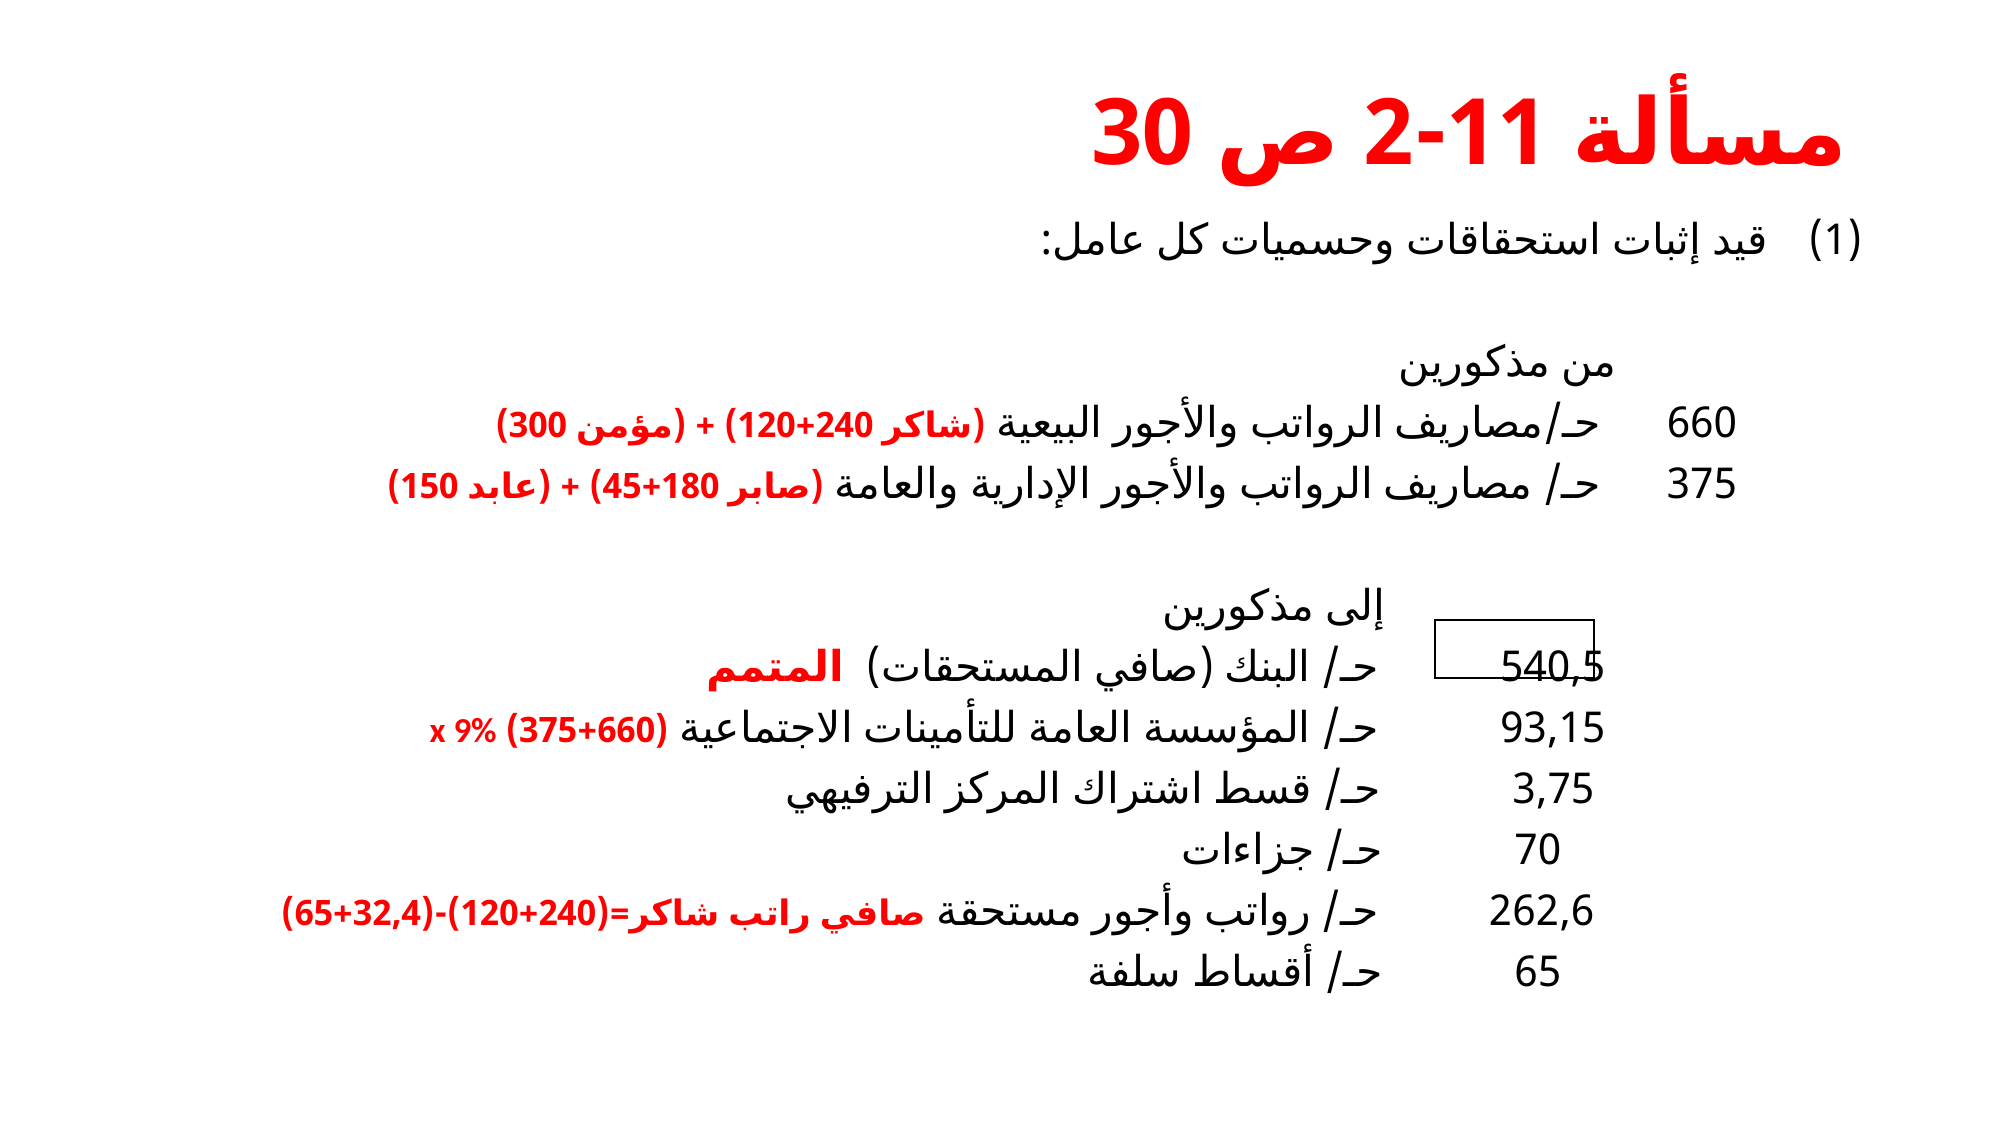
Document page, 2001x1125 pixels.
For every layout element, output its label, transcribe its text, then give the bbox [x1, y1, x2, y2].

text_box [1434, 619, 1595, 679]
title مسألة 11-2 ص 30 [137, 59, 1863, 210]
list قيد إثبات استحقاقات وحسميات كل عامل: من مذكورين 660 حـ/مصاريف الرواتب والأجور البيعية (شاكر 240+120) + (مؤمن 300) 375 حـ/ مصاريف الرواتب والأجور الإدارية والعامة (صابر 180+45) + (عابد 150) إلى مذكورين 540,5 حـ/ البنك (صافي المستحقات) المتمم 93,15 حـ/ المؤسسة العامة للتأمينات الاجتماعية (660+375) x 9% 3,75 حـ/ قسط اشتراك المركز الترفيهي 70 حـ/ جزاءات 262,6 حـ/ رواتب وأجور مستحقة صافي راتب شاكر=(240+120)-(32,4+65) 65 حـ/ أقساط سلفة [137, 210, 1863, 1014]
